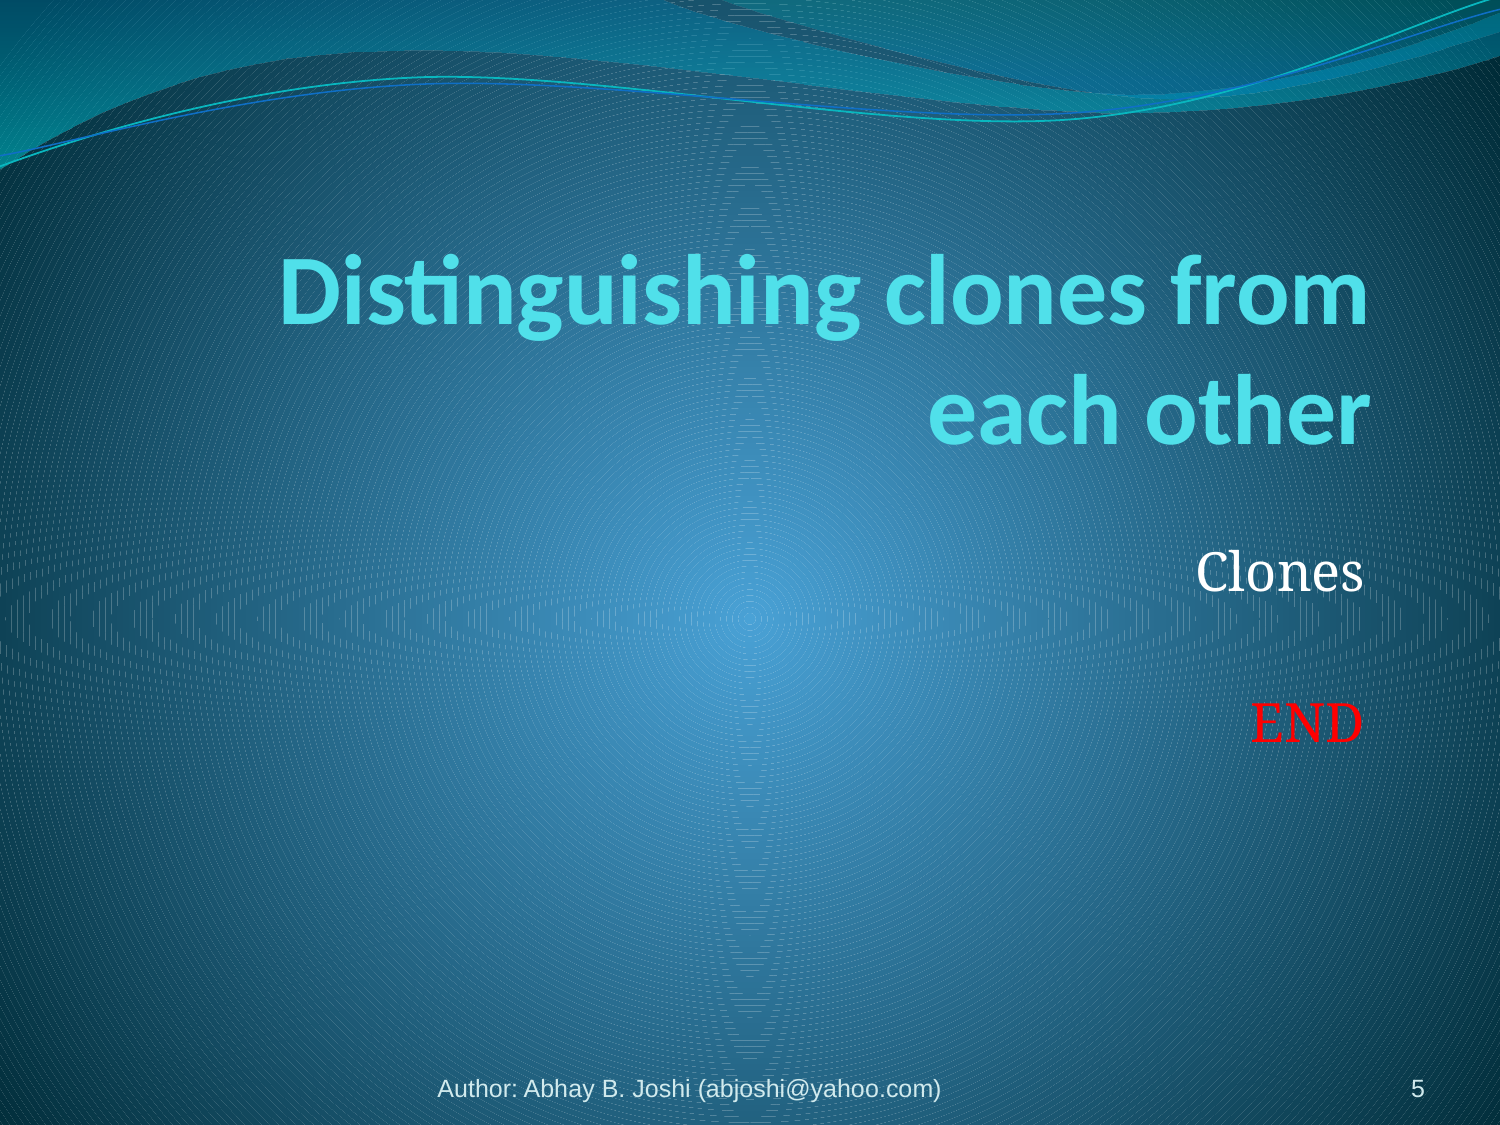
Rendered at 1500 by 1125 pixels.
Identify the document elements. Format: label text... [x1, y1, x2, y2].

title Distinguishing clones from each other [87, 224, 1376, 525]
subtitle Clones END [87, 529, 1376, 818]
slide_number 5 [1299, 1042, 1425, 1103]
footer Author: Abhay B. Joshi (abjoshi@yahoo.com) [437, 1042, 988, 1103]
